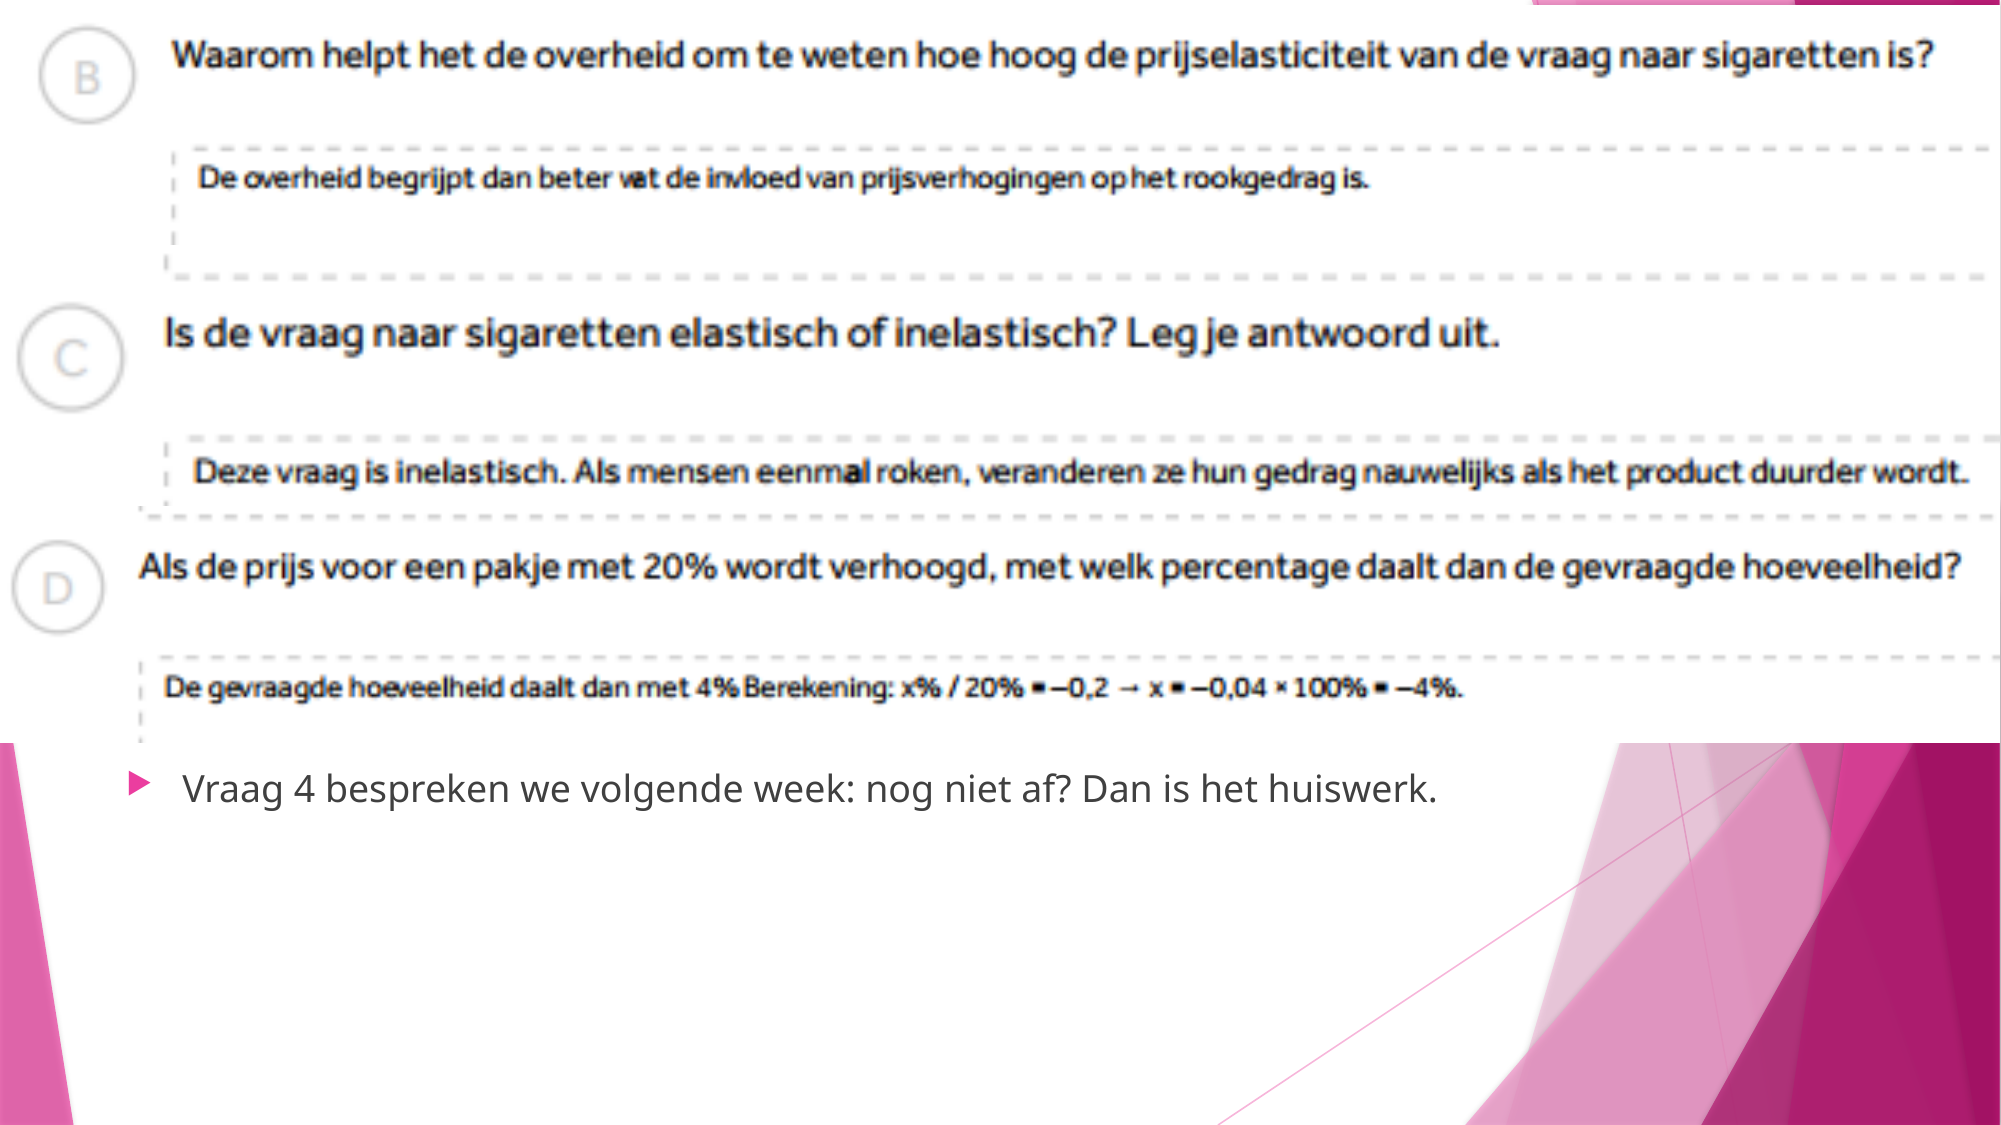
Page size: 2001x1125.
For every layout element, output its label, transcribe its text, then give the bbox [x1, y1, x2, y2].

picture [0, 5, 2000, 743]
list Vraag 4 bespreken we volgende week: nog niet af? Dan is het huiswerk. [111, 754, 1522, 999]
